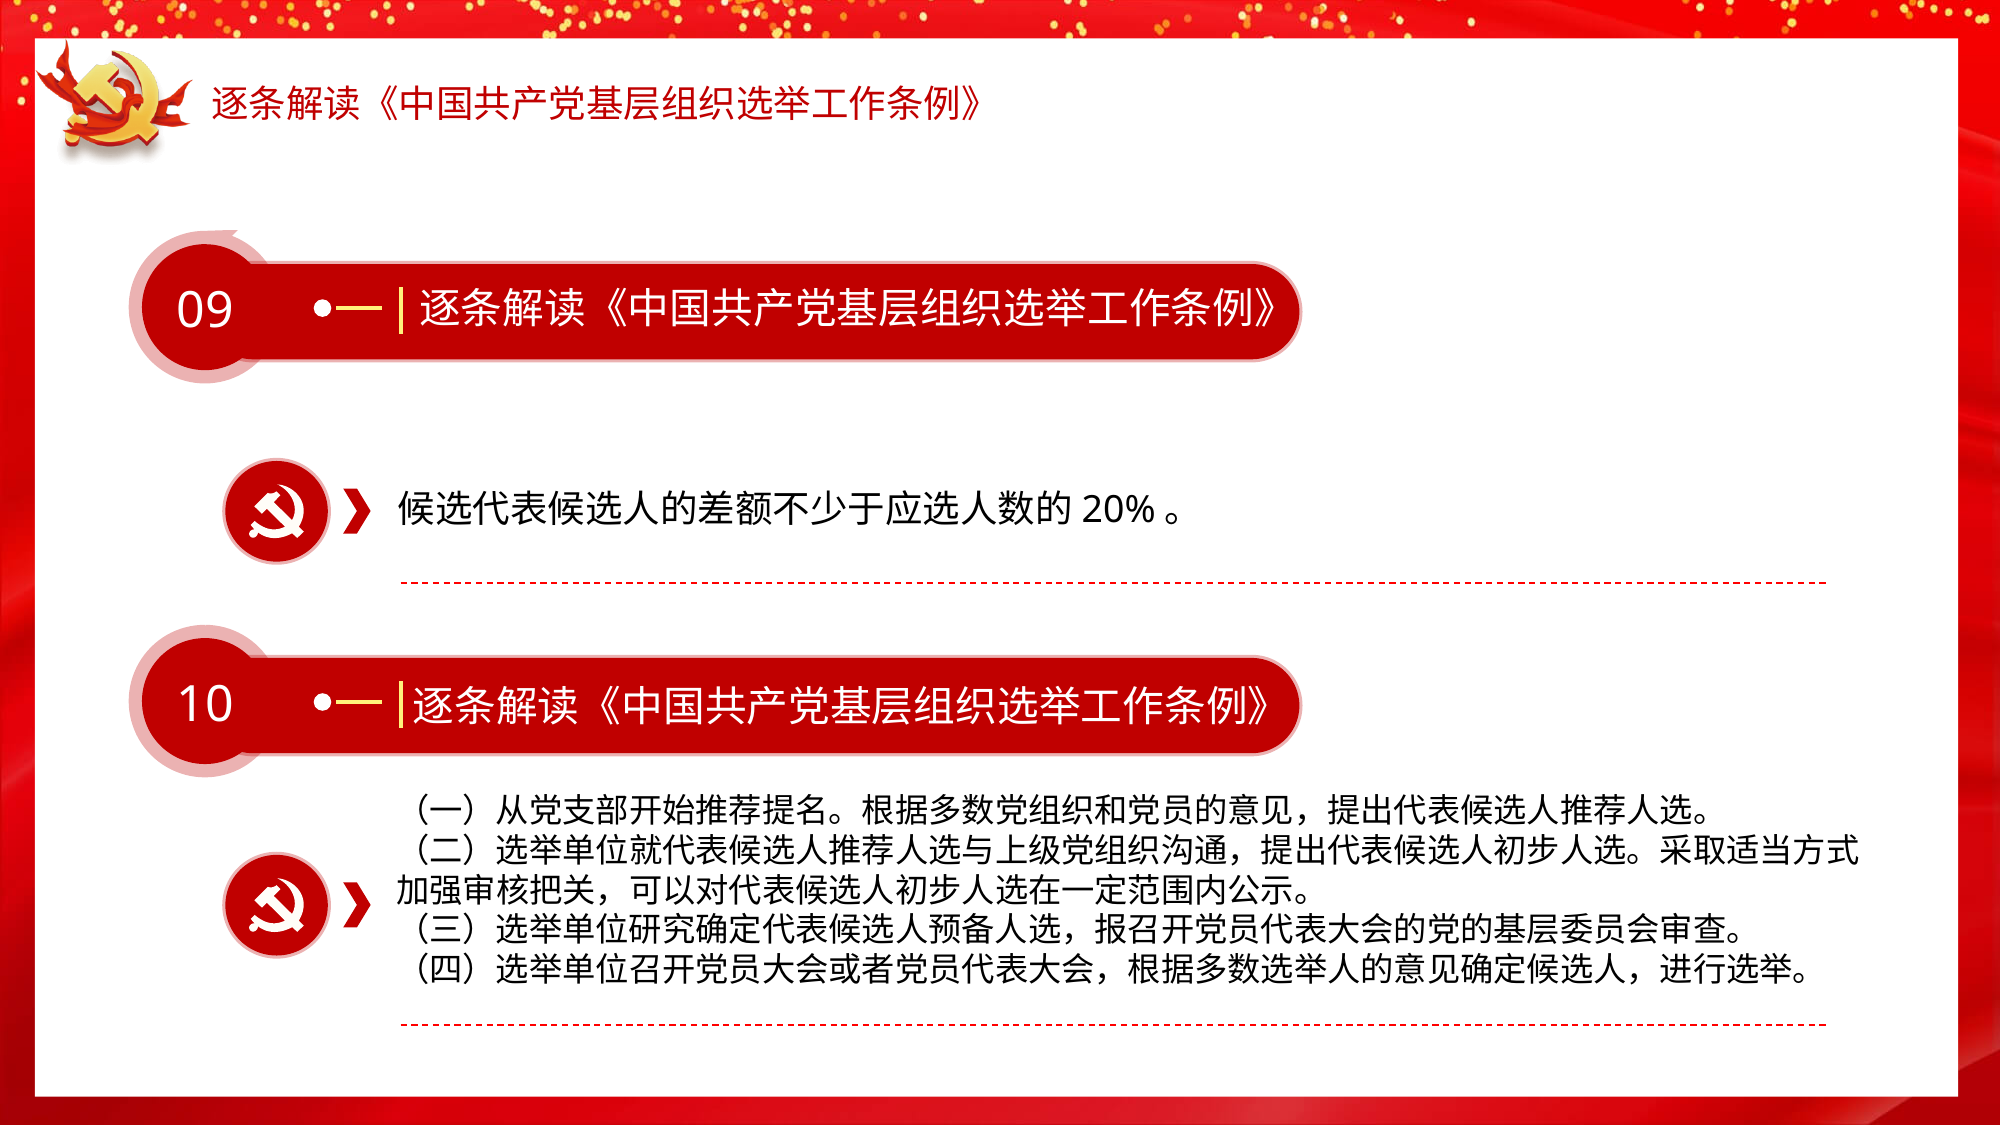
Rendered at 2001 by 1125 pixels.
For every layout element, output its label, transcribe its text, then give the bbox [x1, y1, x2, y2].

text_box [225, 460, 328, 562]
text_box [141, 244, 1315, 371]
text_box 候选代表候选人的差额不少于应选人数的20%。 [382, 455, 1845, 538]
picture [0, 0, 2000, 1125]
text_box 逐条解读《中国共产党基层组织选举工作条例》 [196, 72, 1014, 132]
text_box （一）从党支部开始推荐提名。根据多数党组织和党员的意见，提出代表候选人推荐人选。 （二）选举单位就代表候选人推荐人选与上级党组织沟通，提出代表候选人初步人选。采取适当方式加强审核把关，可以对代表候选人初步人选在一定范围内公示。 （三）选举单位研究确定代表候选人预备人选，报召开党员代表大会的党的基层委员会审查。 （四）选举单位召开党员大会或者党员代表大会，根据多数选举人的意见确定候选人，进行选举。 [381, 781, 1875, 996]
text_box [225, 854, 328, 956]
text_box [343, 488, 371, 534]
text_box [141, 638, 1308, 765]
text_box [343, 882, 371, 928]
text_box [34, 37, 1959, 1098]
